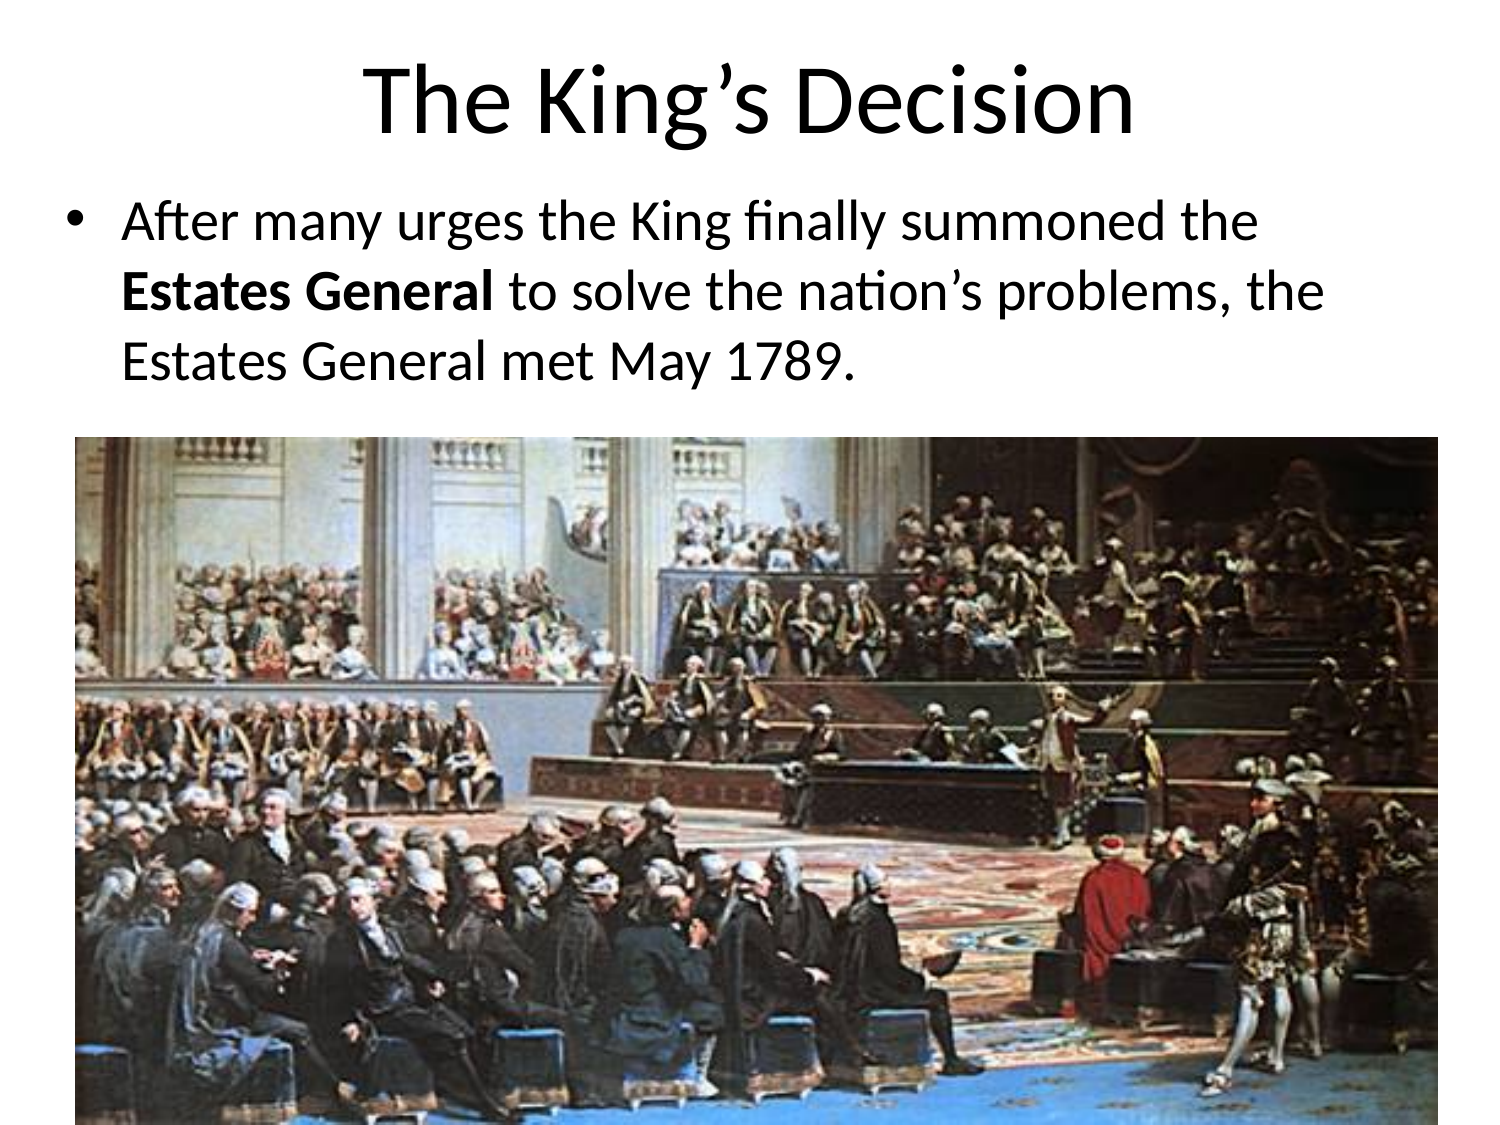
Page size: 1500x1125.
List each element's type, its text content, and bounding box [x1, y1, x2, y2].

list After many urges the King finally summoned the Estates General to solve the nation’s problems, the Estates General met May 1789. [50, 174, 1450, 425]
picture [74, 437, 1438, 1125]
title The King’s Decision [75, 0, 1425, 174]
